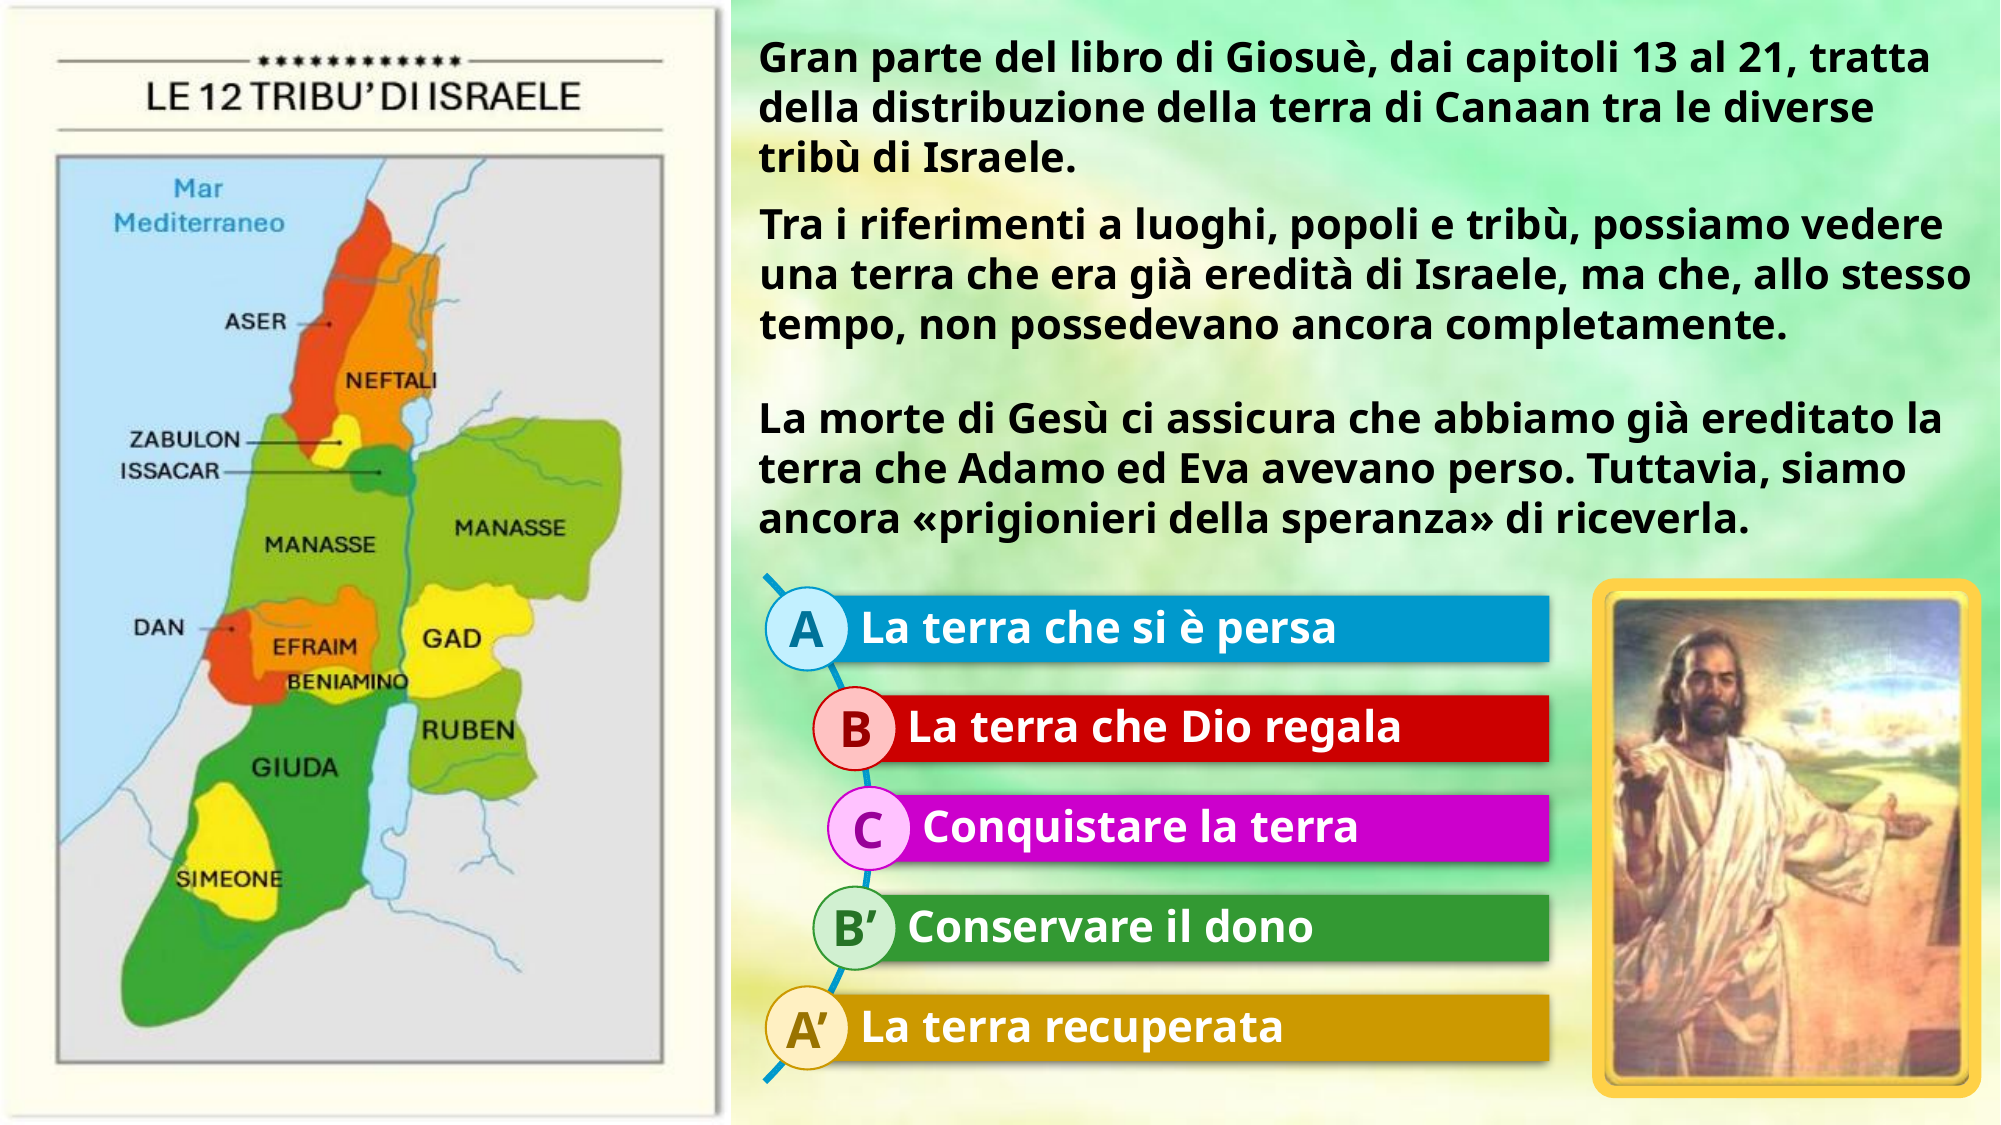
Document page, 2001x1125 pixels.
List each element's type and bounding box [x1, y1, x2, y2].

picture [0, 0, 2000, 1125]
text_box [756, 561, 1557, 1095]
